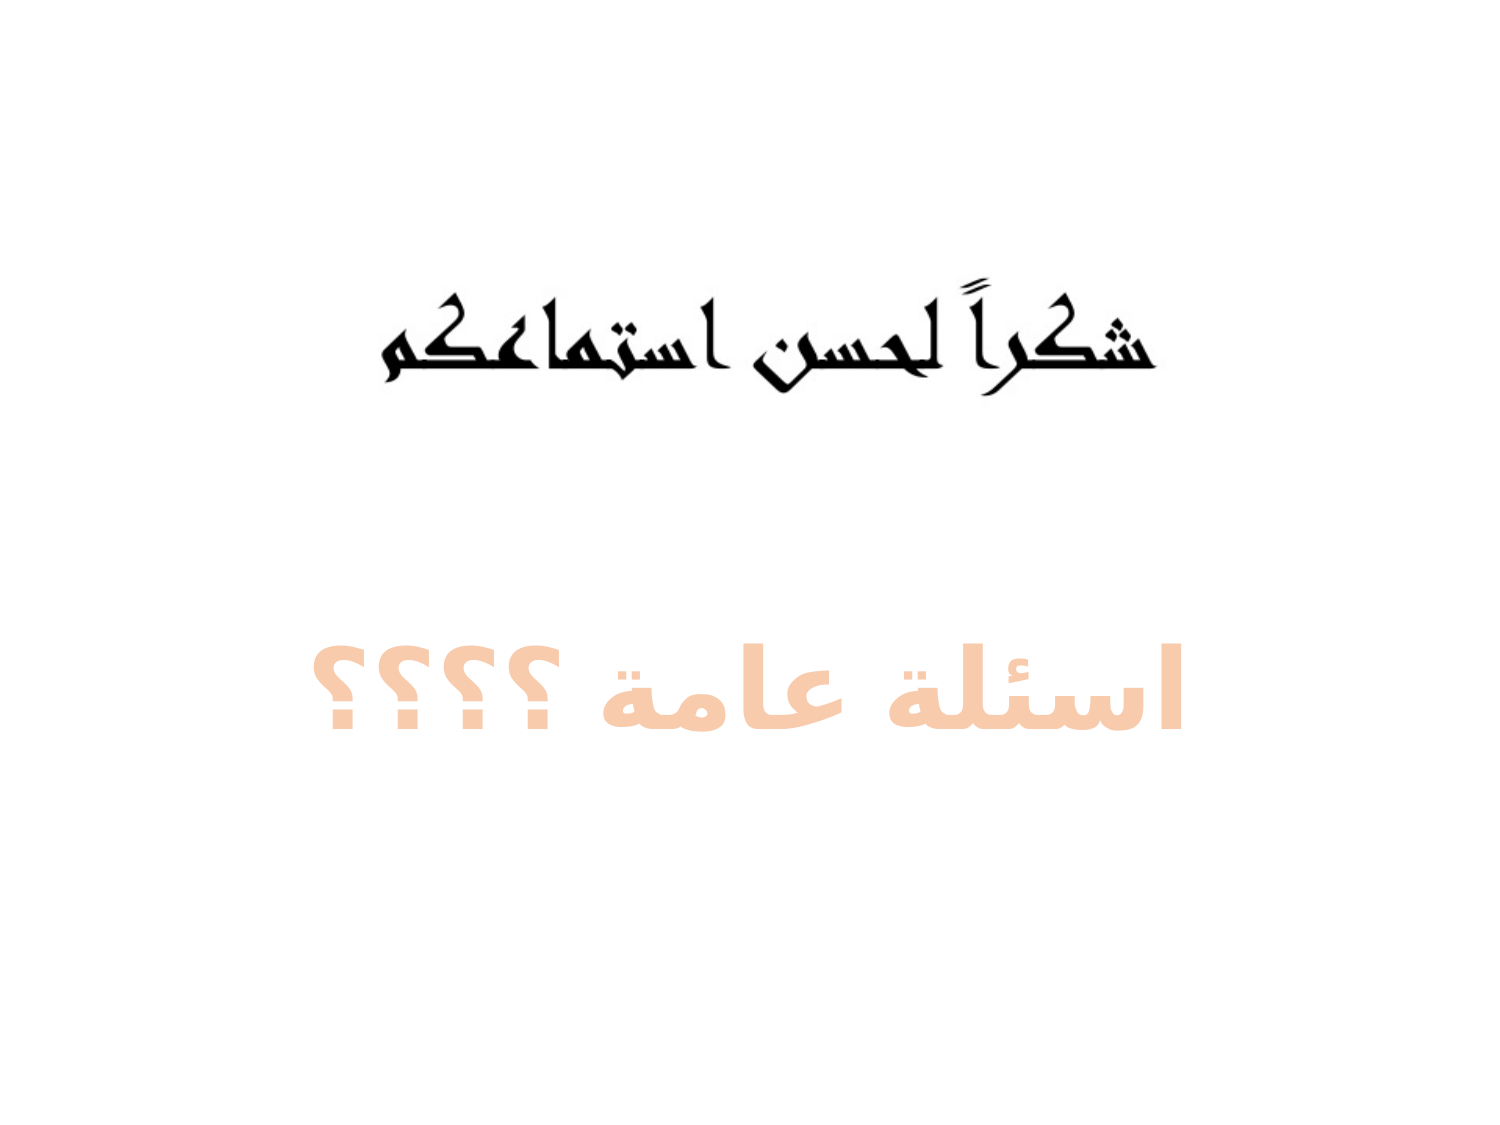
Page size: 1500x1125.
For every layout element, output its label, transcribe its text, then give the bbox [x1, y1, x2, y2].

picture [230, 0, 1228, 717]
text_box اسئلة عامة ؟؟؟؟ [291, 717, 1207, 760]
